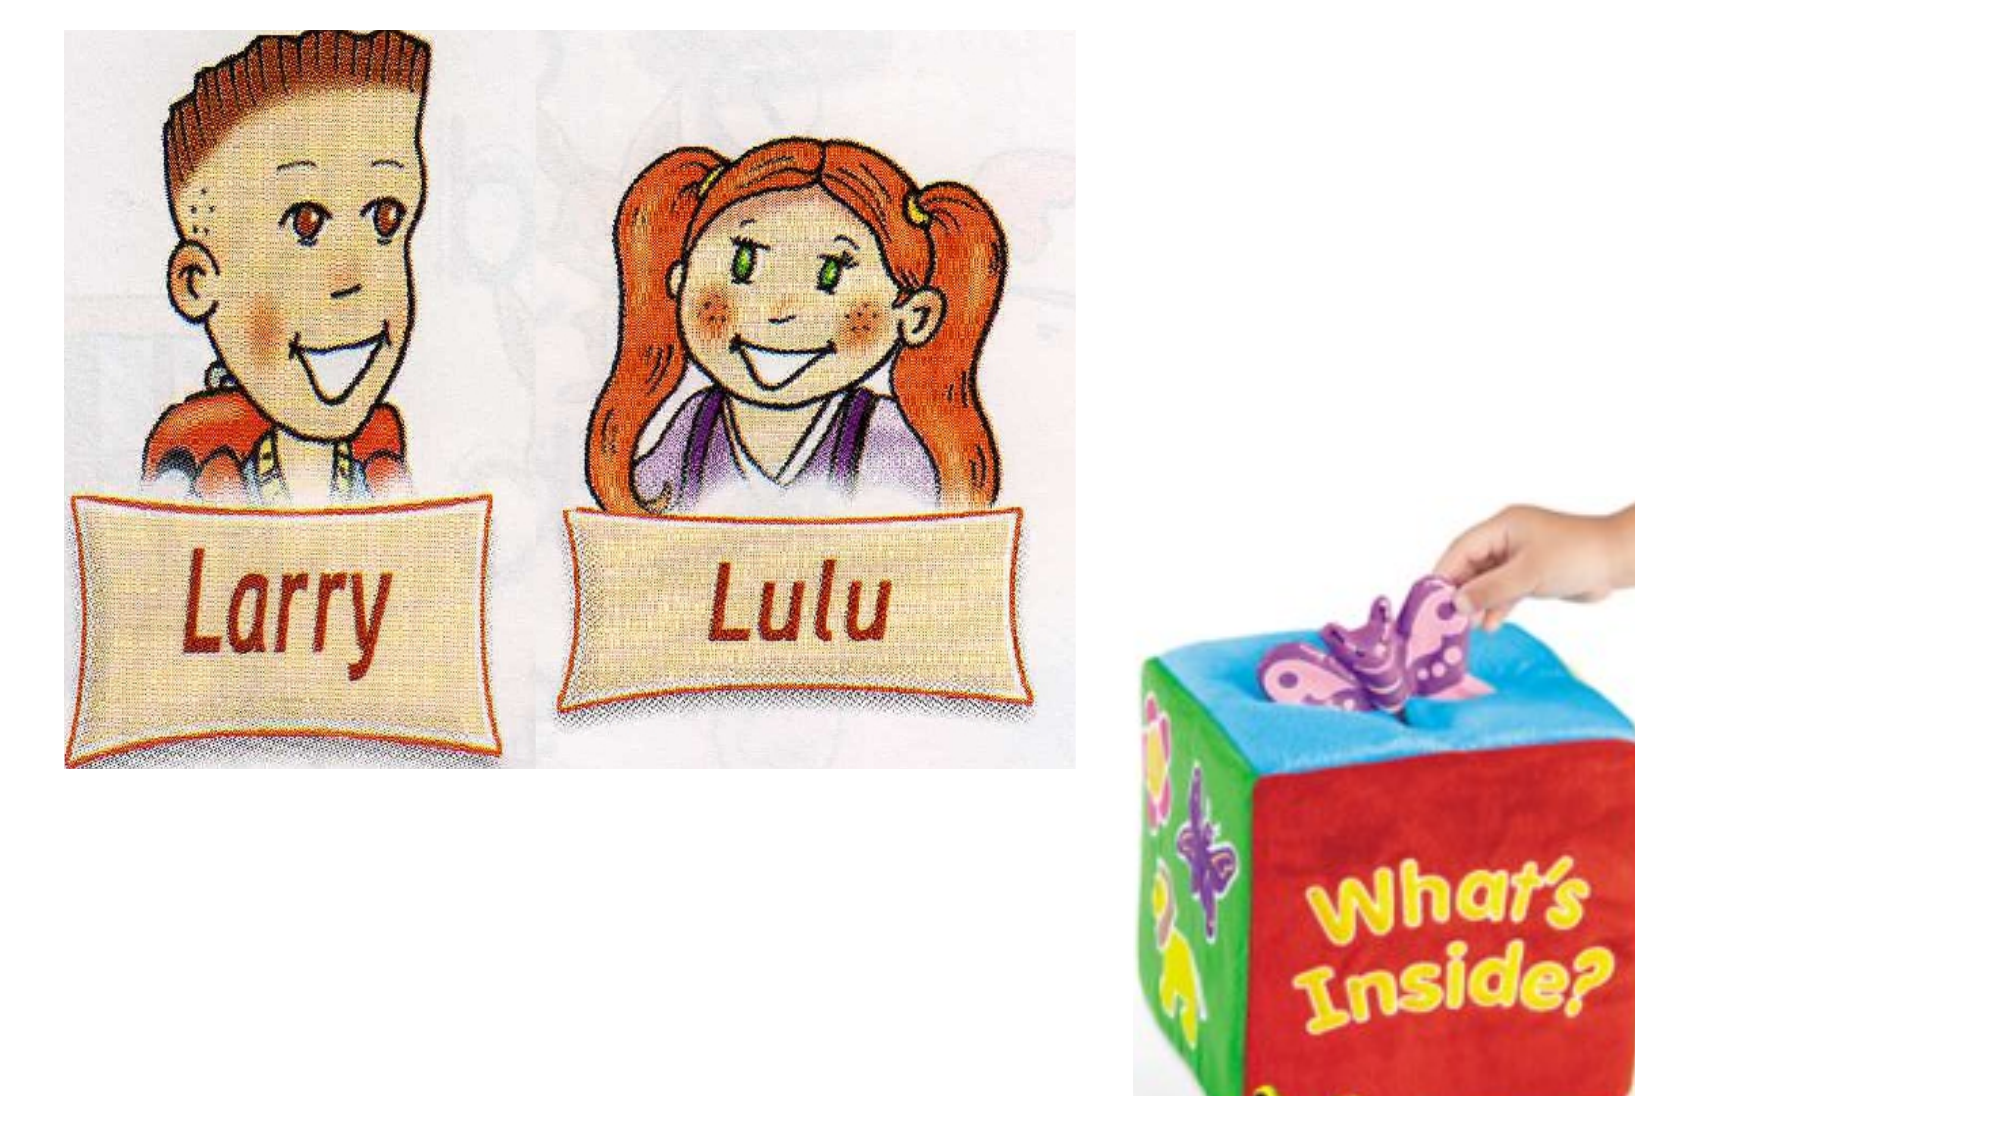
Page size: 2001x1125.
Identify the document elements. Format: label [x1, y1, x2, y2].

picture [1133, 496, 1635, 1096]
picture [63, 30, 1076, 769]
